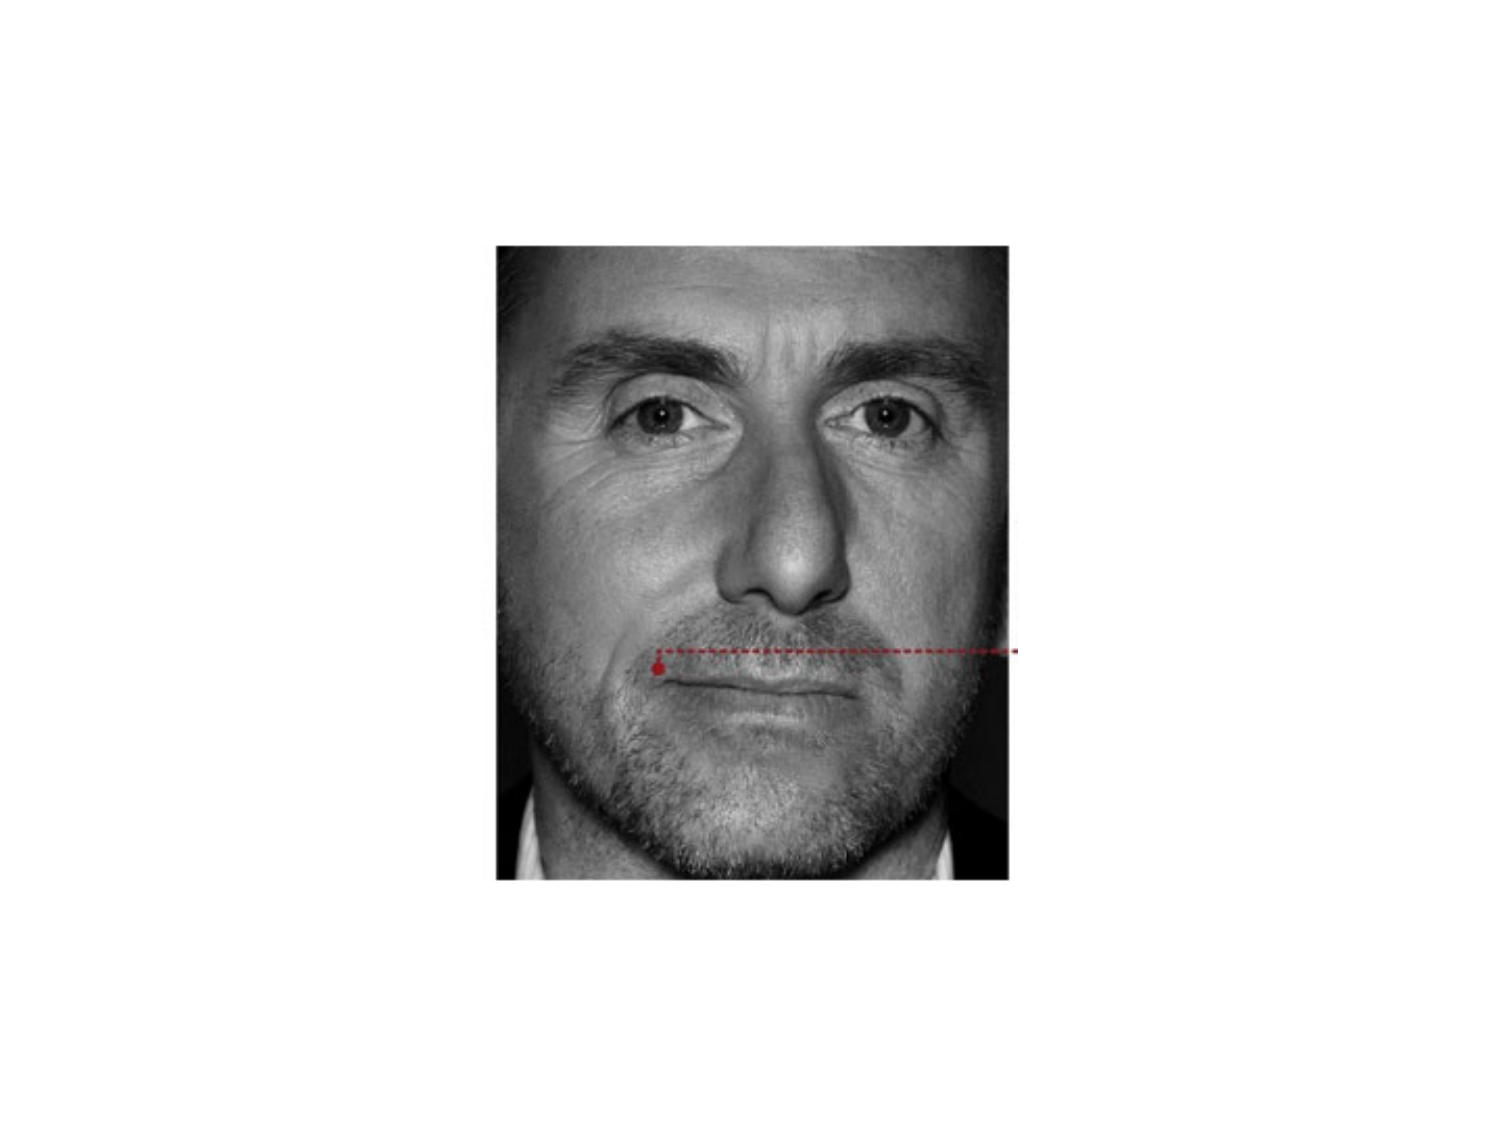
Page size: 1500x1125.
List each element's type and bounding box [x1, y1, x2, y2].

picture [481, 236, 1018, 889]
